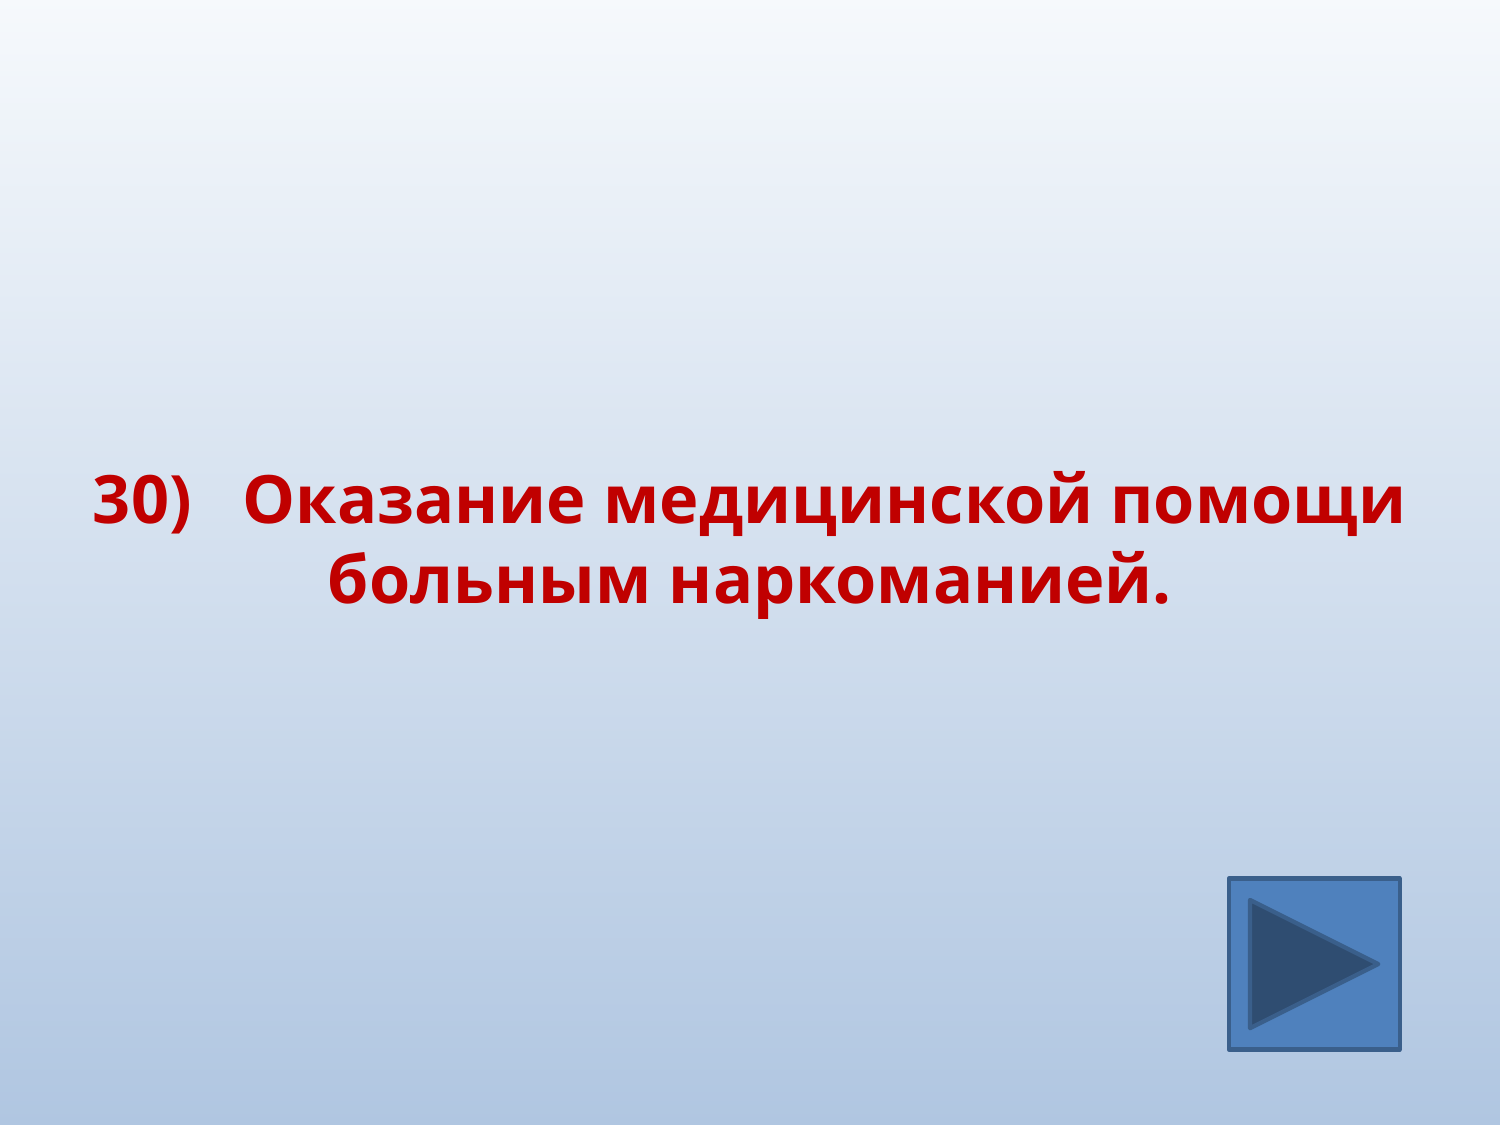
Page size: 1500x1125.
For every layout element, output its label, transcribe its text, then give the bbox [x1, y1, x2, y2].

list 30) Оказание медицинской помощи больным наркоманией. [75, 262, 1425, 1005]
text_box [1227, 876, 1402, 1052]
